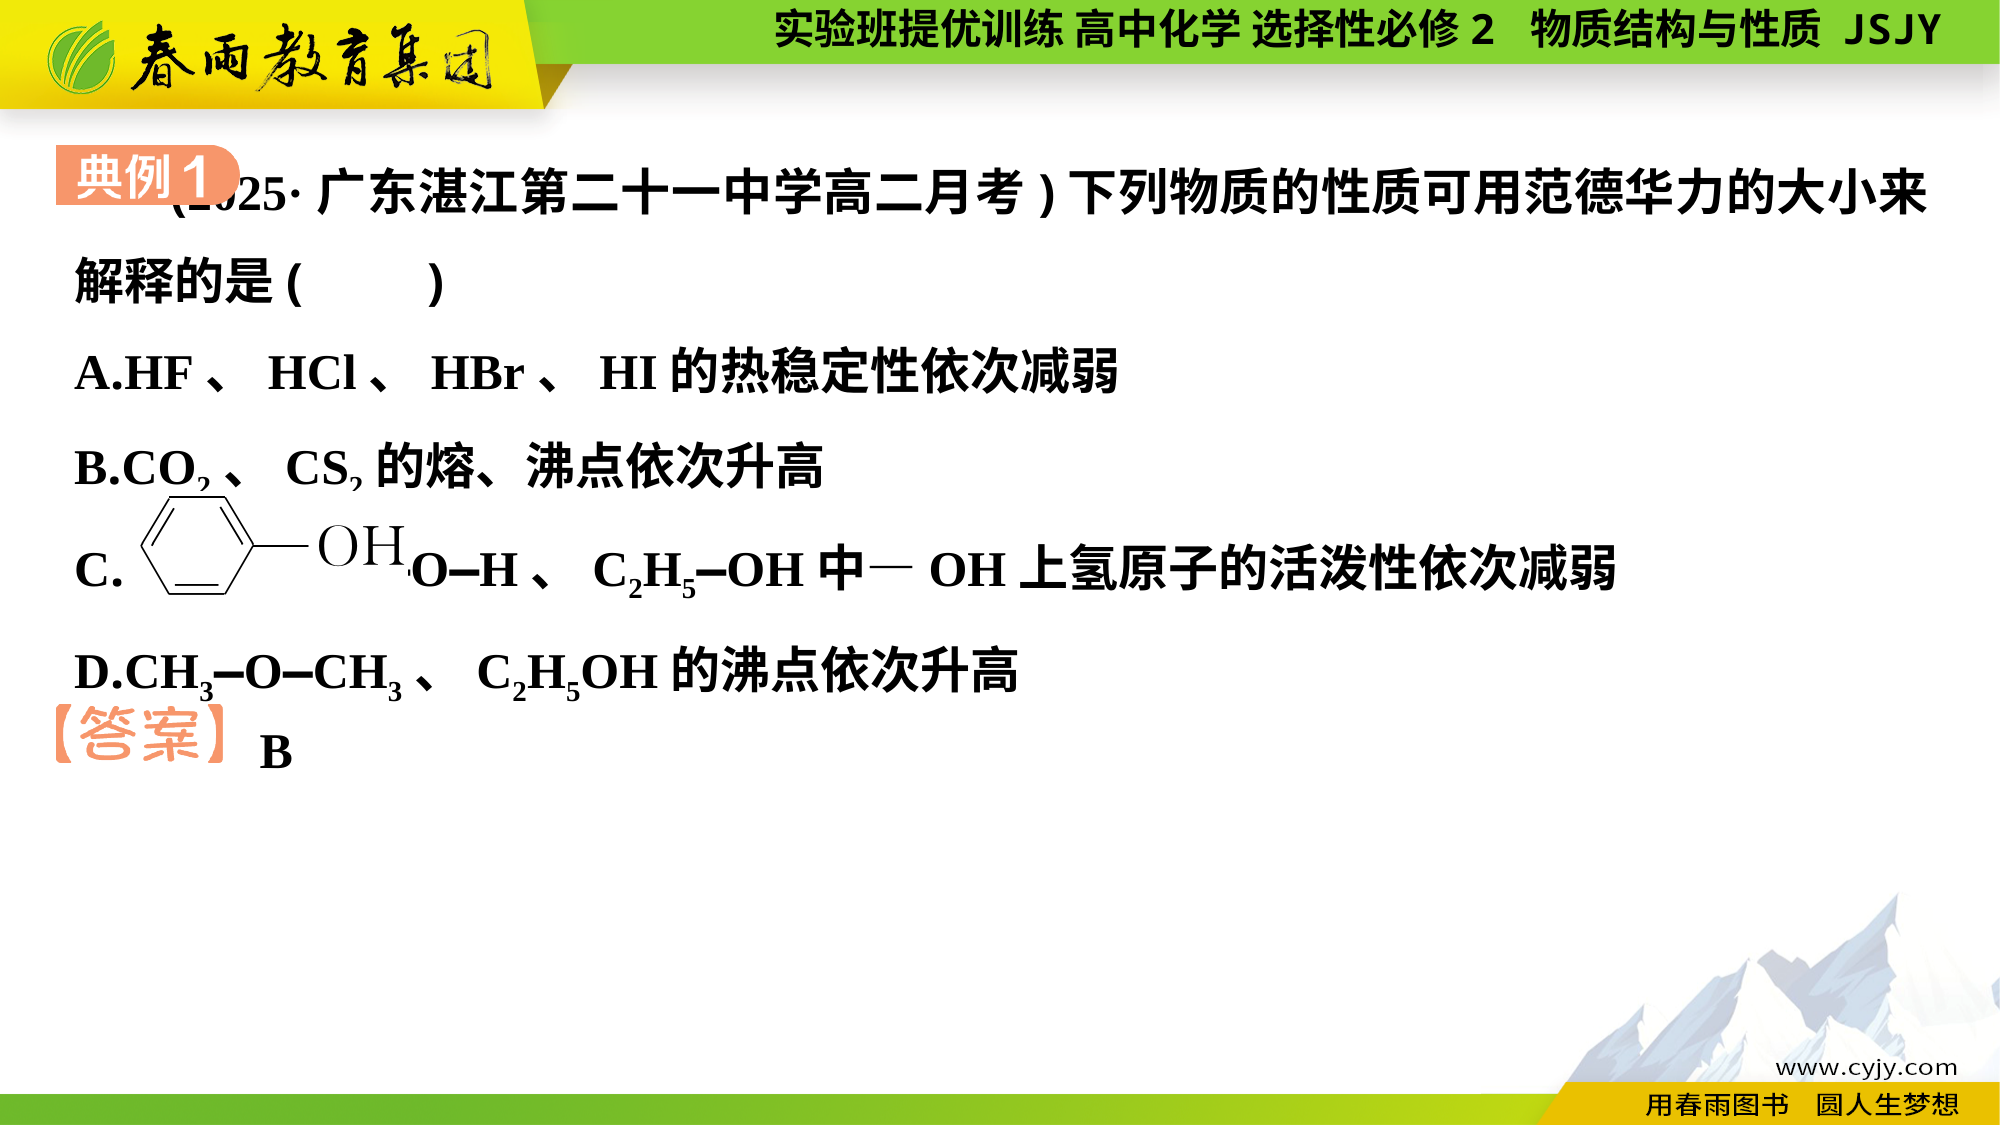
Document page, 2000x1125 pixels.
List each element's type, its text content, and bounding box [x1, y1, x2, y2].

picture [0, 0, 2000, 1125]
text_box B [56, 680, 1944, 786]
list (2025·广东湛江第二十一中学高二月考)下列物质的性质可用范德华力的大小来解释的是( ) A.HF、HCl、HBr、HI的热稳定性依次减弱 B.CO2、CS2的熔、沸点依次升高 C. 、H—O—H、C2H5—OH中—OH上氢原子的活泼性依次减弱 D.CH3—O—CH3、C2H5OH的沸点依次升高 [59, 122, 1944, 680]
